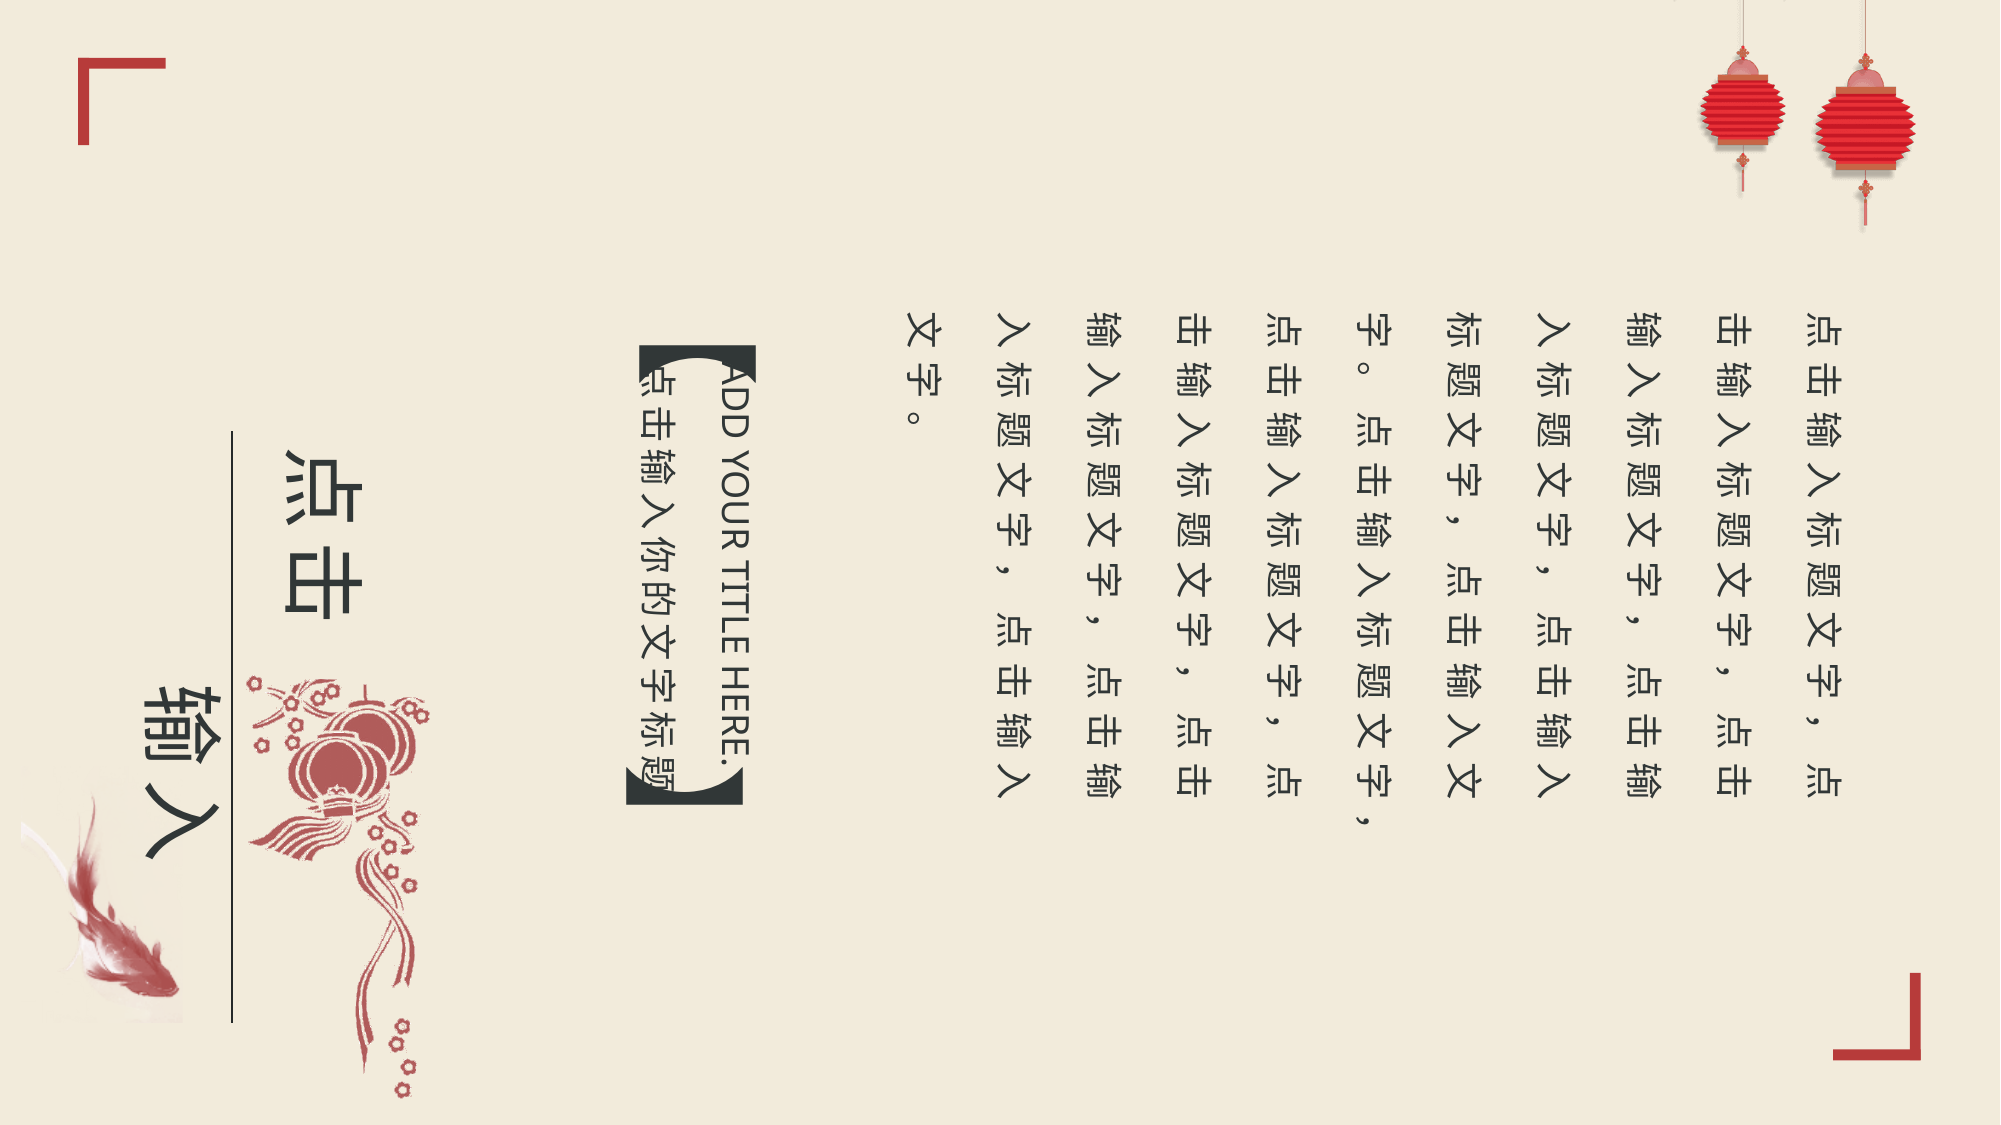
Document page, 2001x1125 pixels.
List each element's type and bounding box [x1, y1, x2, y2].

text_box [78, 57, 1921, 1061]
text_box [1673, 0, 1939, 258]
text_box [0, 431, 531, 1113]
text_box [600, 247, 1901, 904]
